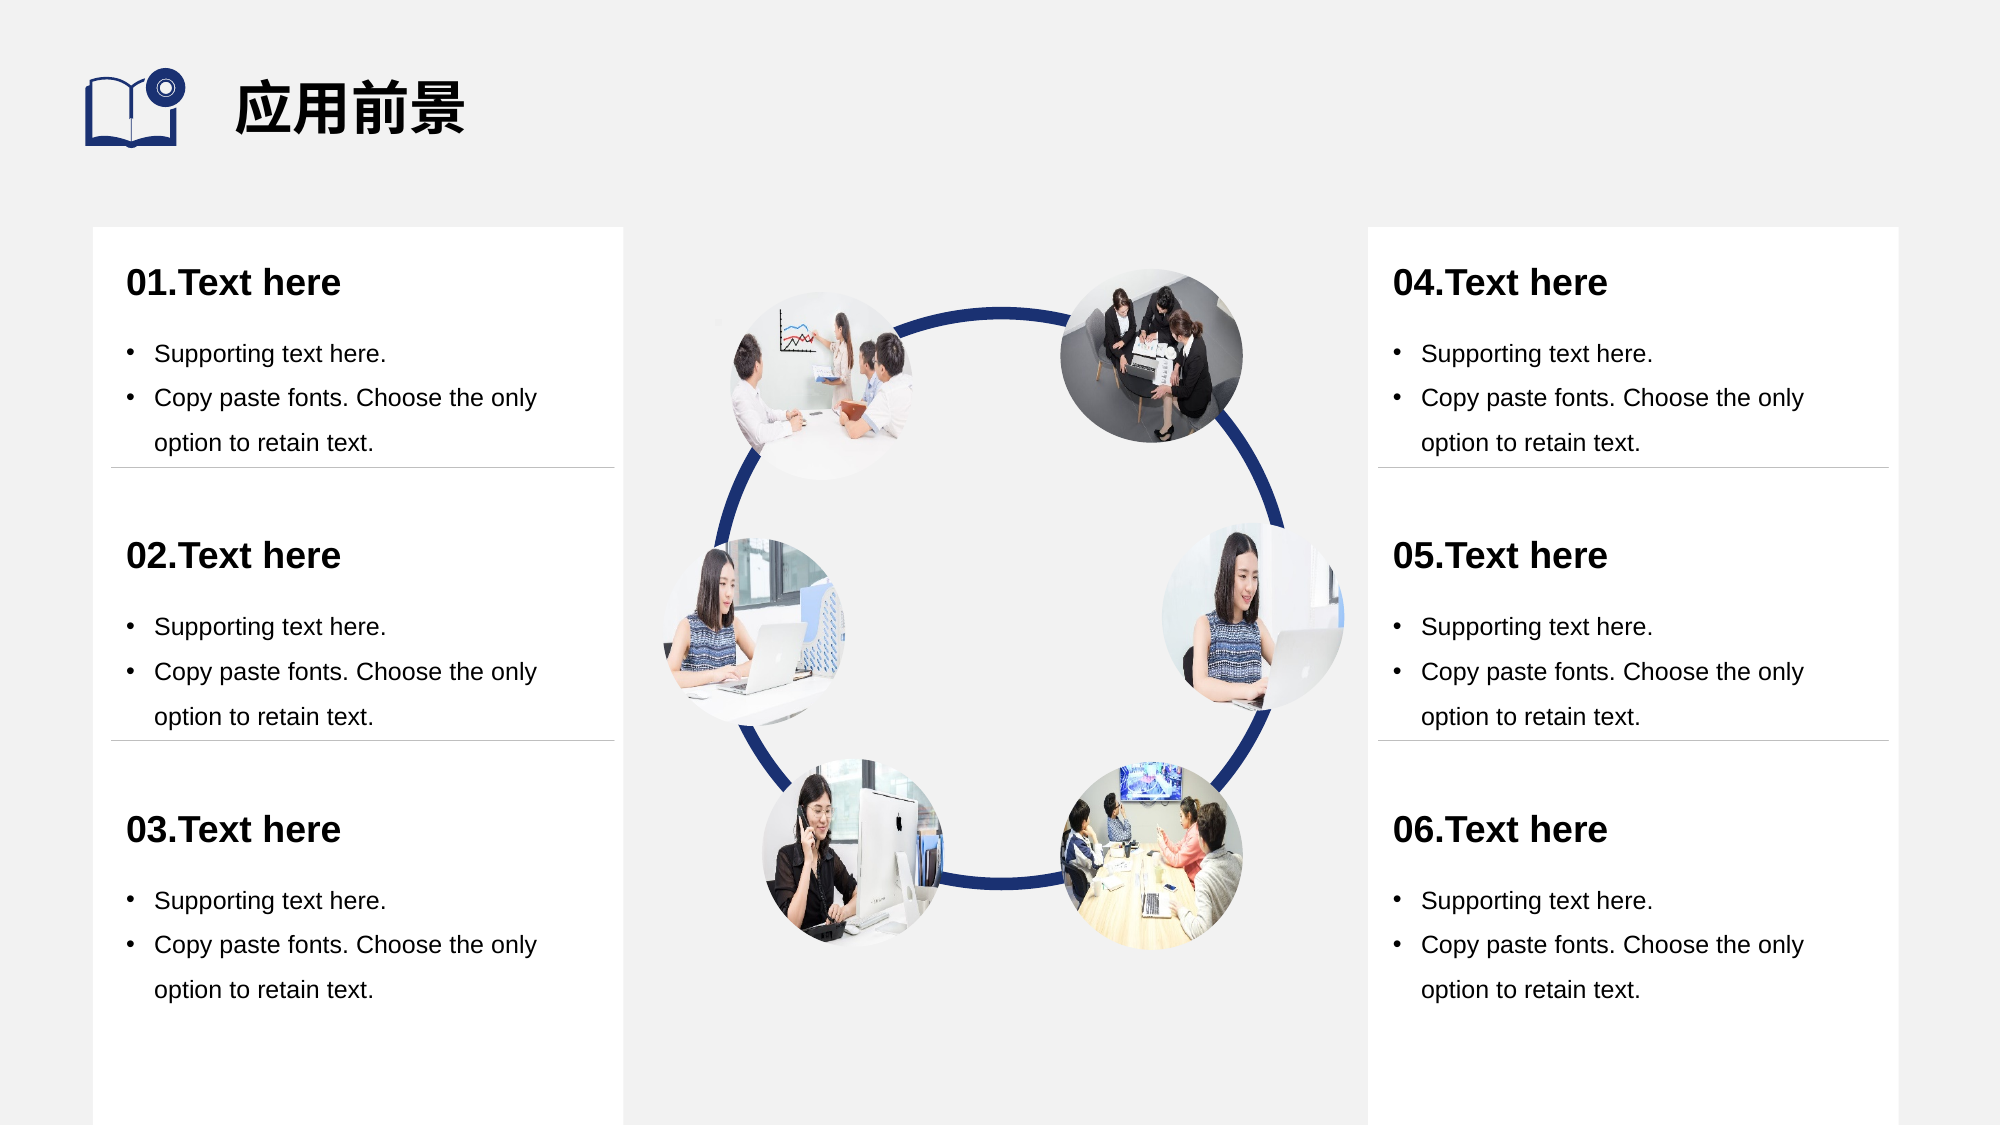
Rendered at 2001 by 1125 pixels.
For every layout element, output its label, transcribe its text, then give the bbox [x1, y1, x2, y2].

title 应用前景 [220, 40, 2000, 150]
text_box 06.Text here [1378, 792, 1891, 862]
text_box [721, 312, 1277, 885]
text_box 03.Text here [111, 792, 624, 862]
text_box [1367, 226, 1900, 1125]
text_box Supporting text here. Copy paste fonts. Choose the only option to retain text. [111, 315, 624, 437]
text_box 02.Text here [111, 519, 624, 589]
text_box Supporting text here. Copy paste fonts. Choose the only option to retain text. [111, 862, 624, 984]
picture [1060, 268, 1243, 443]
picture [1161, 522, 1345, 711]
text_box [92, 226, 624, 1125]
text_box 01.Text here [111, 245, 624, 315]
text_box Supporting text here. Copy paste fonts. Choose the only option to retain text. [1378, 862, 1891, 984]
picture [662, 538, 846, 726]
text_box Supporting text here. Copy paste fonts. Choose the only option to retain text. [111, 589, 624, 710]
text_box Supporting text here. Copy paste fonts. Choose the only option to retain text. [1378, 589, 1891, 710]
text_box 05.Text here [1378, 519, 1891, 589]
picture [761, 758, 945, 947]
picture [1060, 761, 1243, 950]
text_box 04.Text here [1378, 245, 1891, 315]
text_box Supporting text here. Copy paste fonts. Choose the only option to retain text. [1378, 315, 1891, 437]
picture [730, 291, 913, 480]
